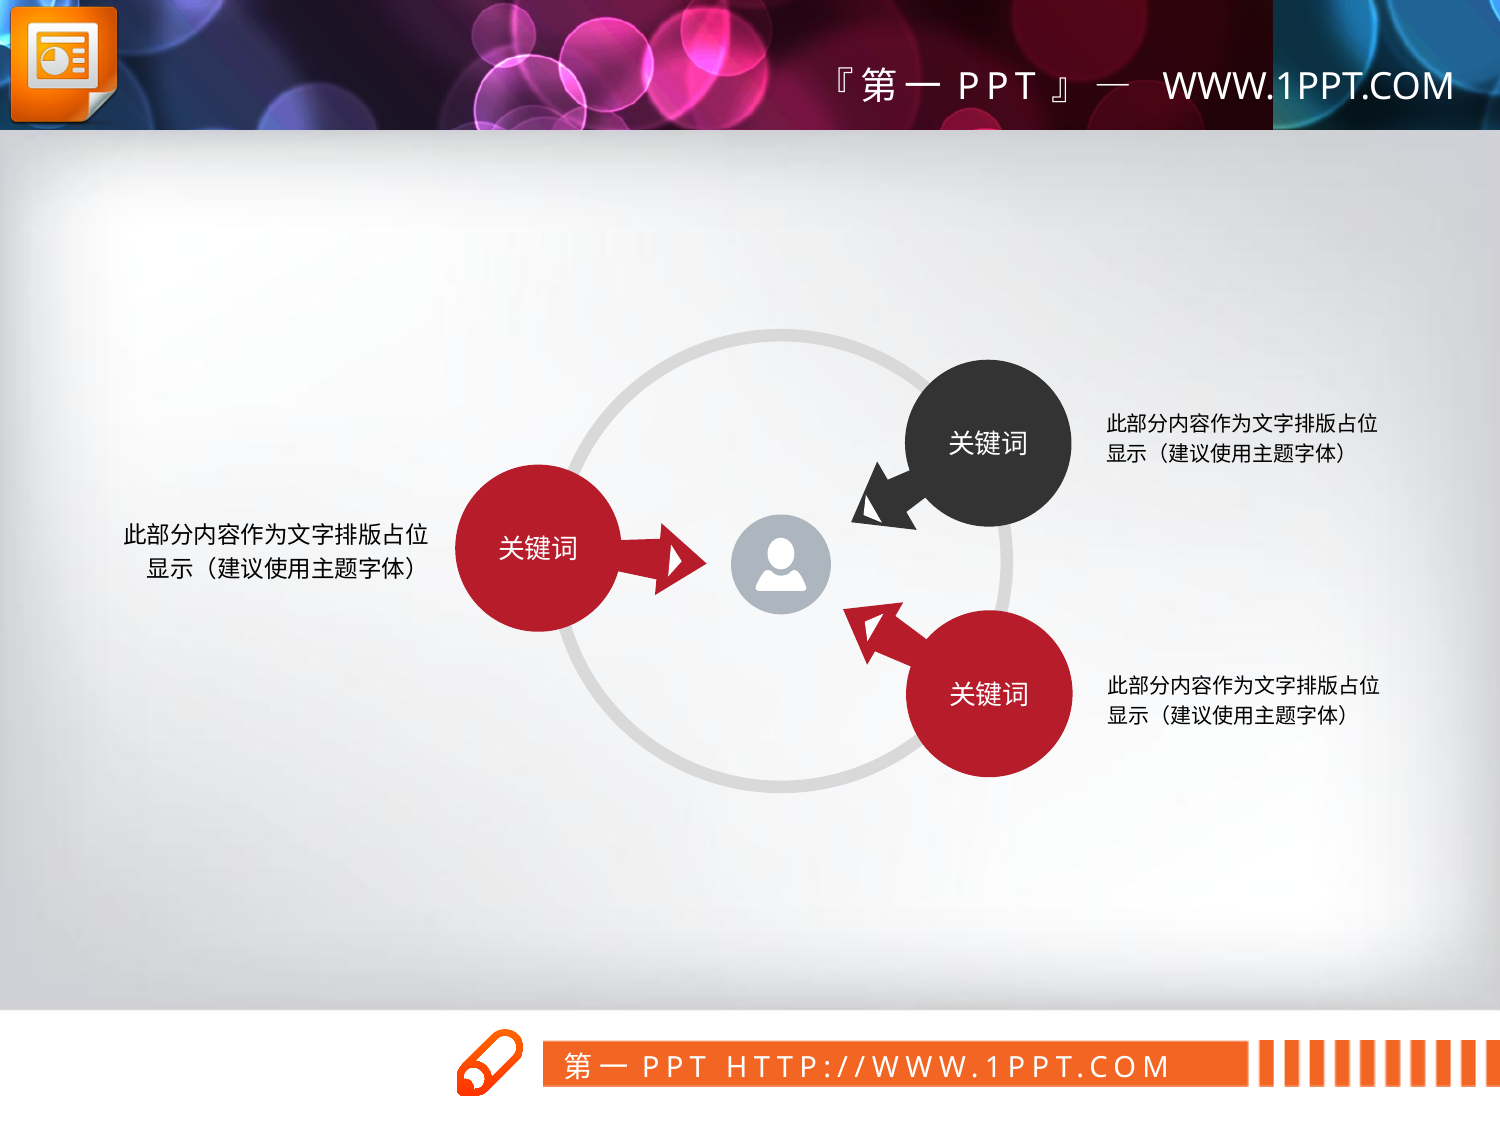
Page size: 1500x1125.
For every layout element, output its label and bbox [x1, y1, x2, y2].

text_box [106, 334, 1400, 788]
picture [0, 0, 1500, 1012]
picture [543, 1040, 1500, 1087]
